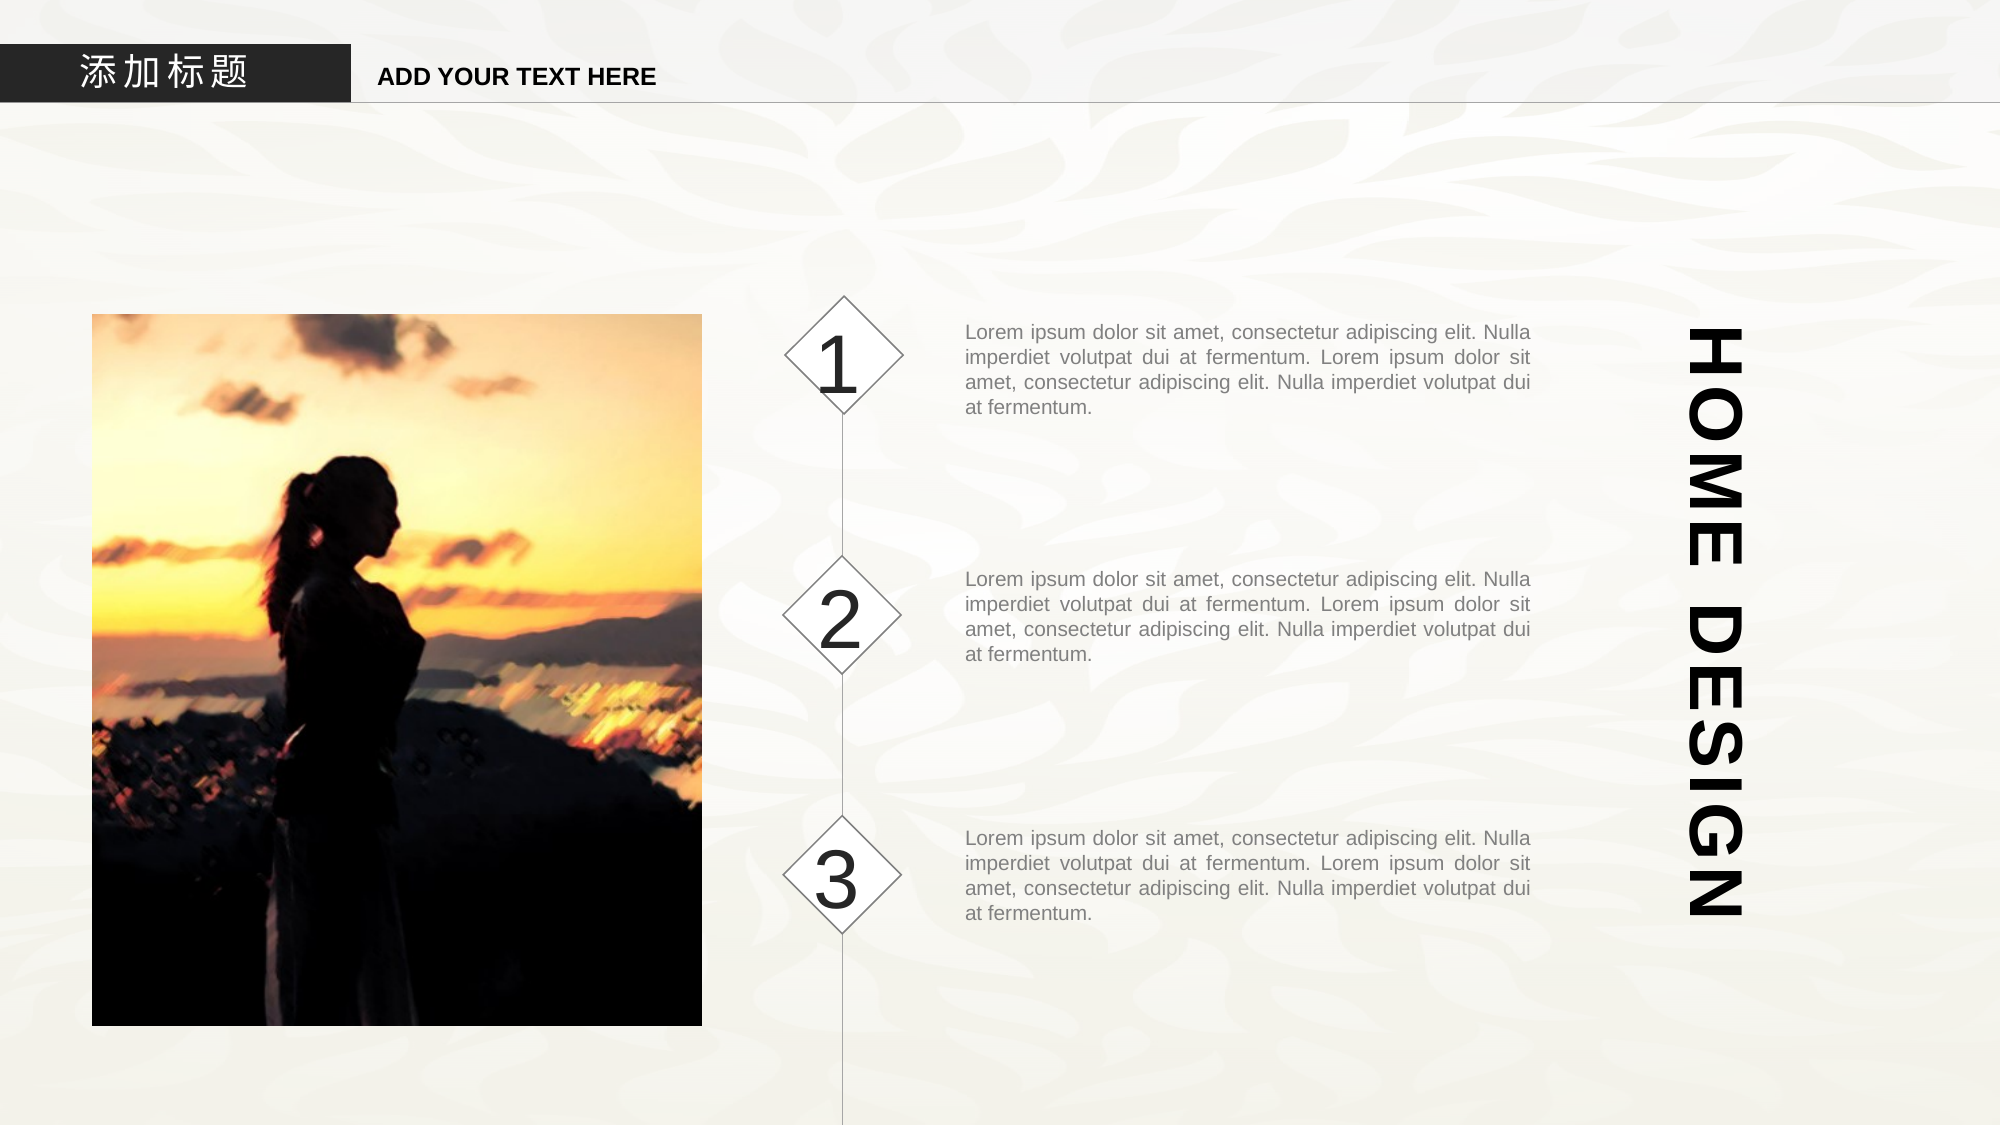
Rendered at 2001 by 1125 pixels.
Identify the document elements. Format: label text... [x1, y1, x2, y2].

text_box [784, 296, 904, 418]
text_box Lorem ipsum dolor sit amet, consectetur adipiscing elit. Nulla imperdiet volutpat dui at fermentum. Lorem ipsum dolor sit amet, consectetur adipiscing elit. Nulla imperdiet volutpat dui at fermentum. [950, 310, 1546, 451]
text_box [783, 815, 902, 934]
picture [92, 314, 702, 1026]
text_box HOME DESIGN [1667, 310, 1773, 954]
text_box Lorem ipsum dolor sit amet, consectetur adipiscing elit. Nulla imperdiet volutpat dui at fermentum. Lorem ipsum dolor sit amet, consectetur adipiscing elit. Nulla imperdiet volutpat dui at fermentum. [950, 557, 1546, 698]
text_box Lorem ipsum dolor sit amet, consectetur adipiscing elit. Nulla imperdiet volutpat dui at fermentum. Lorem ipsum dolor sit amet, consectetur adipiscing elit. Nulla imperdiet volutpat dui at fermentum. [950, 817, 1546, 958]
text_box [782, 555, 902, 674]
text_box ADD YOUR TEXT HERE [362, 53, 824, 98]
text_box 添加标题 [65, 40, 271, 101]
